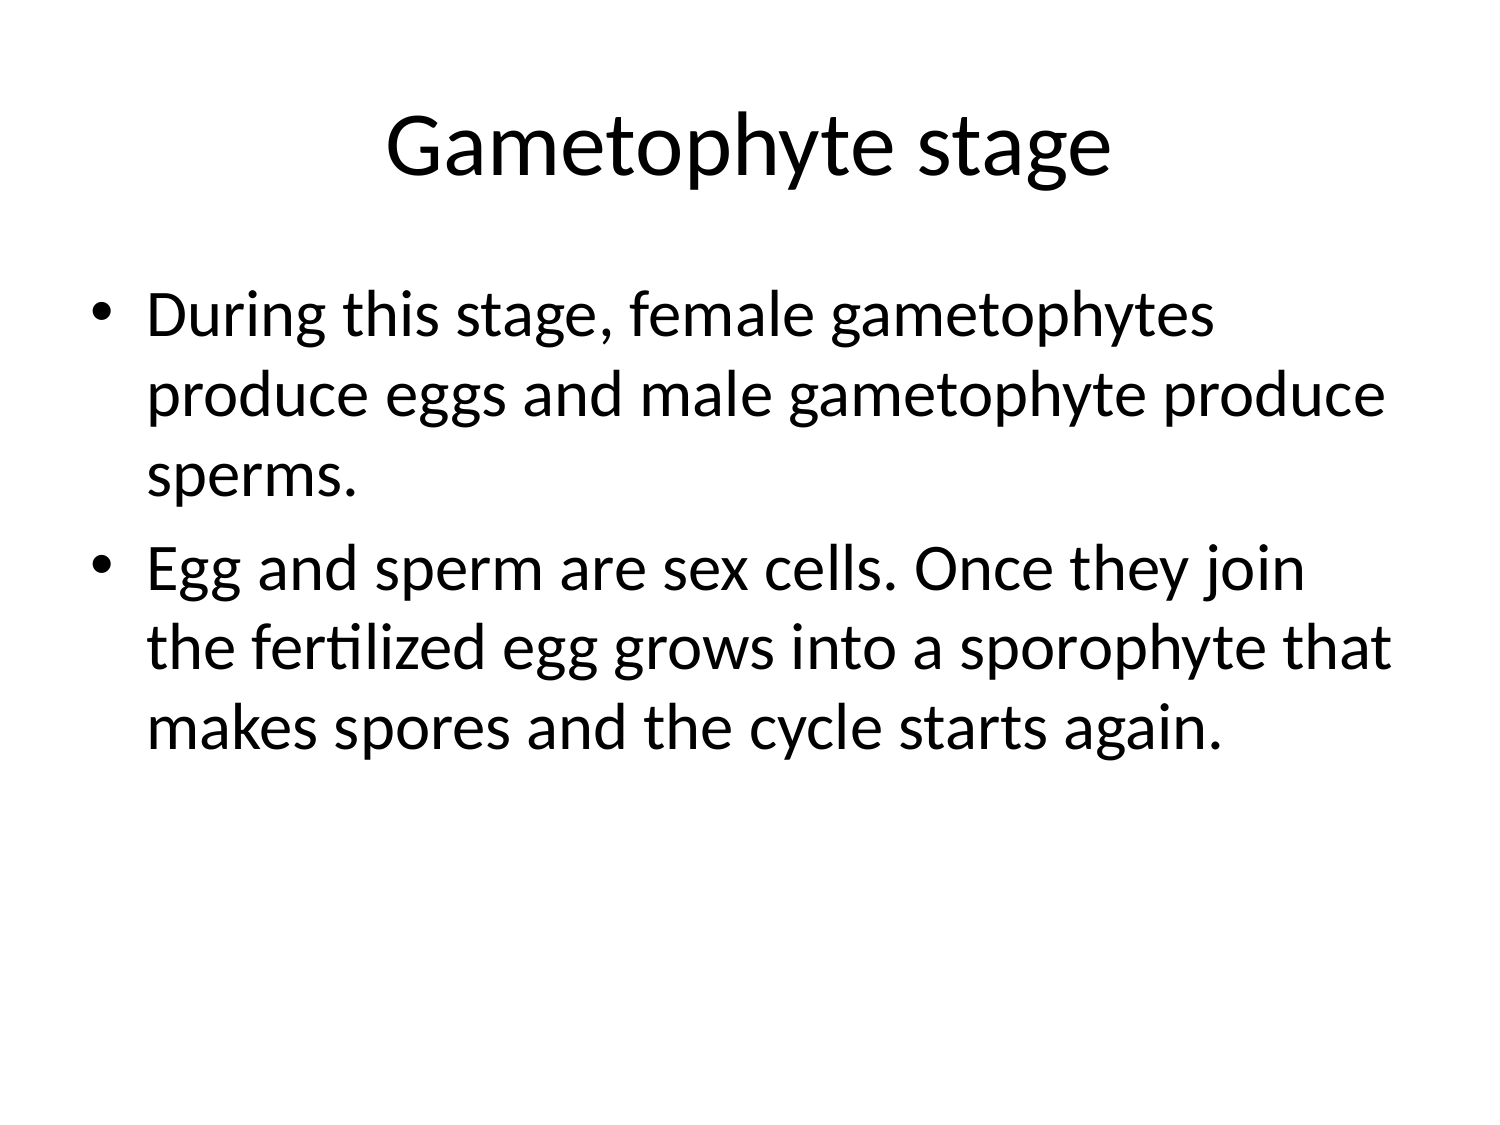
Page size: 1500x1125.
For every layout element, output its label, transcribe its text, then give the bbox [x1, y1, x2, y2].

list During this stage, female gametophytes produce eggs and male gametophyte produce sperms. Egg and sperm are sex cells. Once they join the fertilized egg grows into a sporophyte that makes spores and the cycle starts again. [75, 262, 1425, 1005]
title Gametophyte stage [75, 45, 1425, 233]
